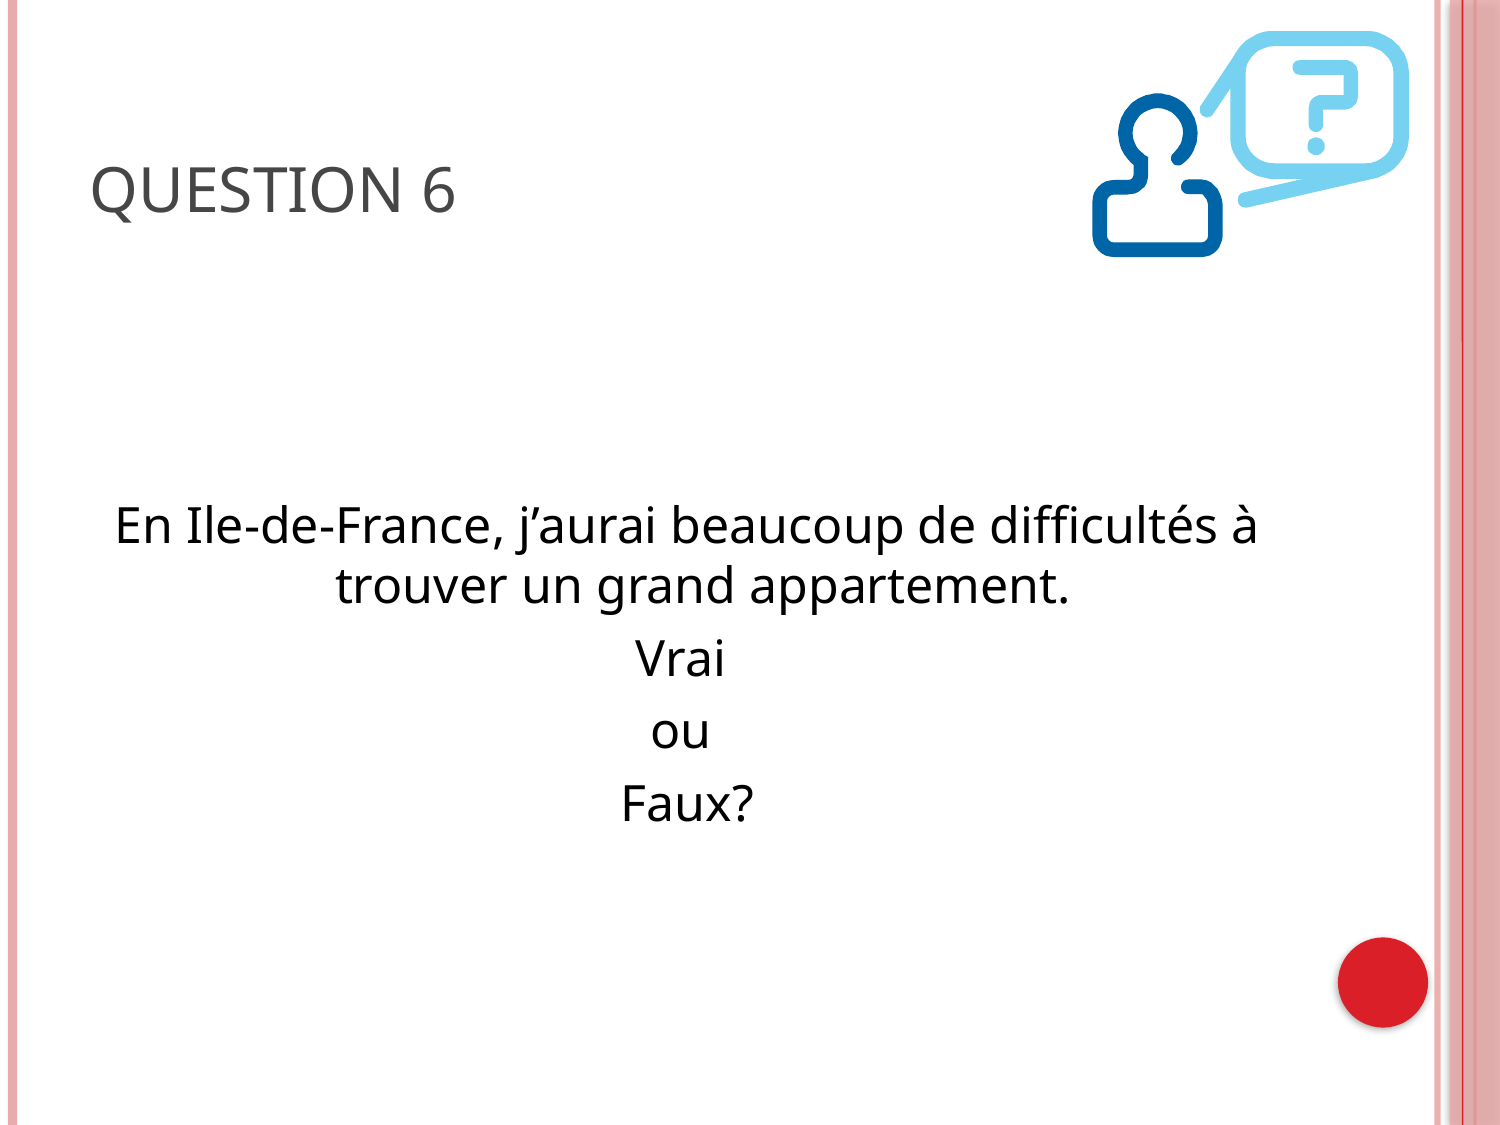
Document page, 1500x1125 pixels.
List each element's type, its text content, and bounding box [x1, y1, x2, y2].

list En Ile-de-France, j’aurai beaucoup de difficultés à trouver un grand appartement. Vrai ou Faux? [74, 262, 1301, 1063]
title Question 6 [75, 45, 1086, 233]
picture [1091, 30, 1410, 258]
